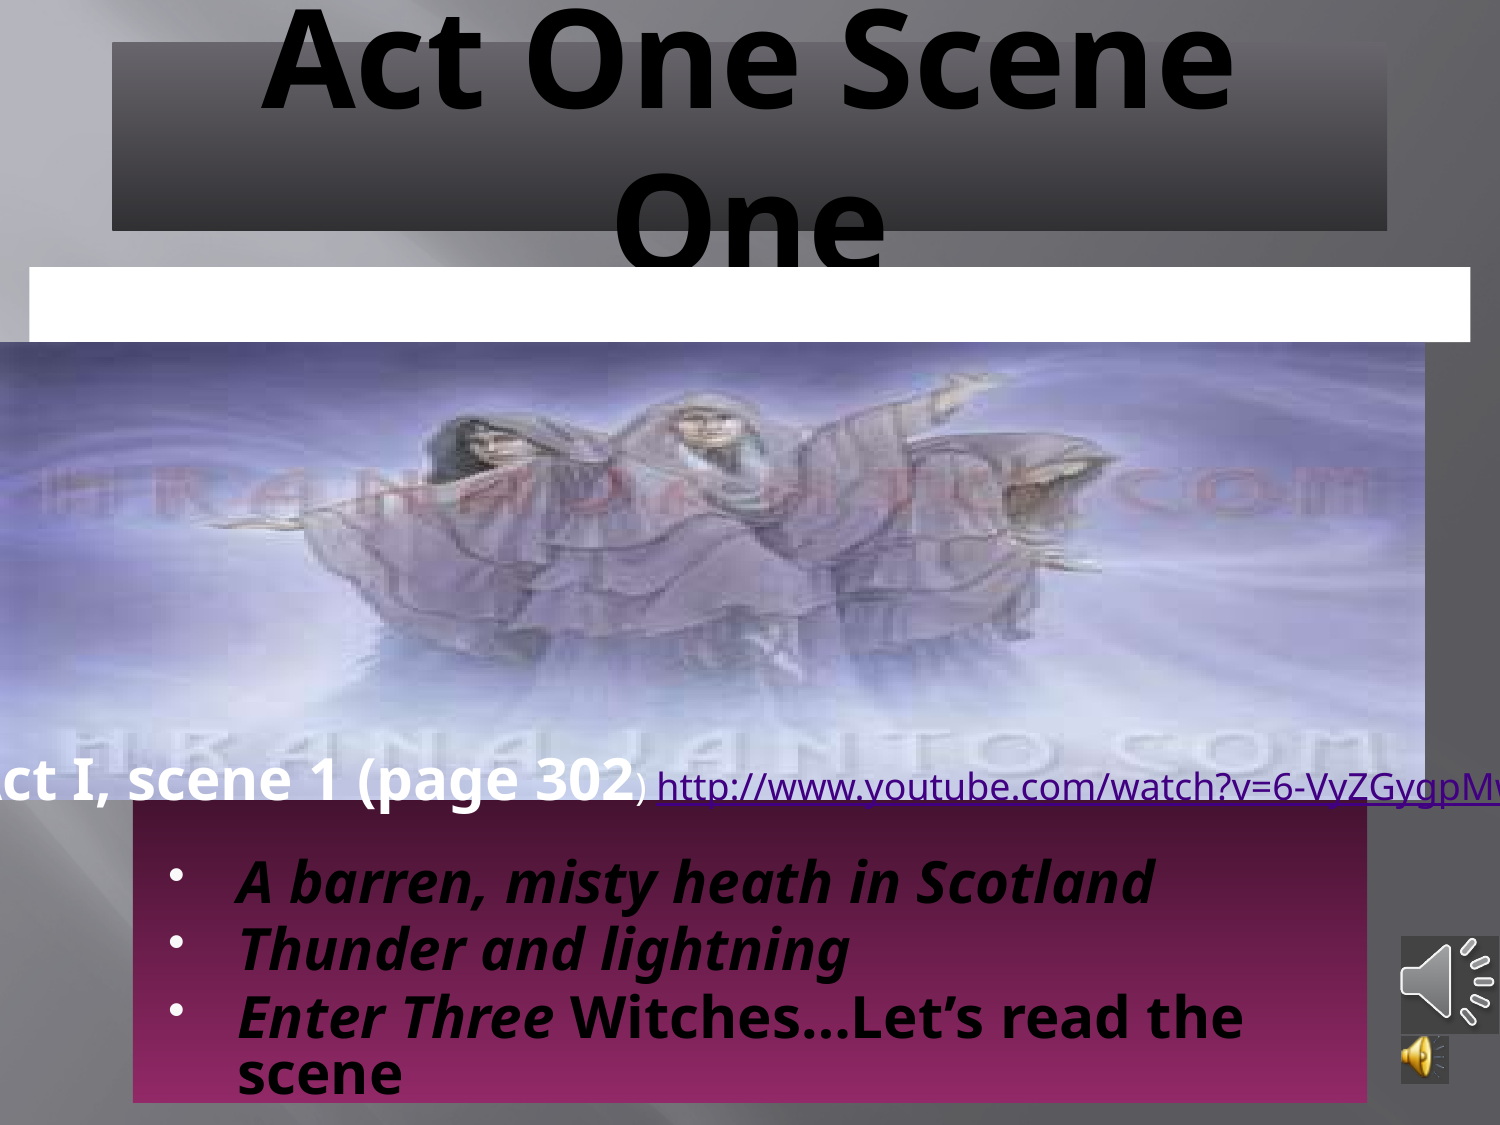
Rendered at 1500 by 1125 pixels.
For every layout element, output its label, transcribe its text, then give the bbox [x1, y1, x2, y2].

text_box Act I, scene 1 (page 302) http://www.youtube.com/watch?v=6-VyZGygpMw [0, 734, 1500, 865]
picture [0, 341, 1425, 801]
list A barren, misty heath in Scotland Thunder and lightning Enter Three Witches…Let’s read the scene [132, 865, 1368, 1103]
picture [1399, 934, 1500, 1086]
text_box [29, 267, 1471, 343]
title Act One Scene One [112, 42, 1388, 231]
